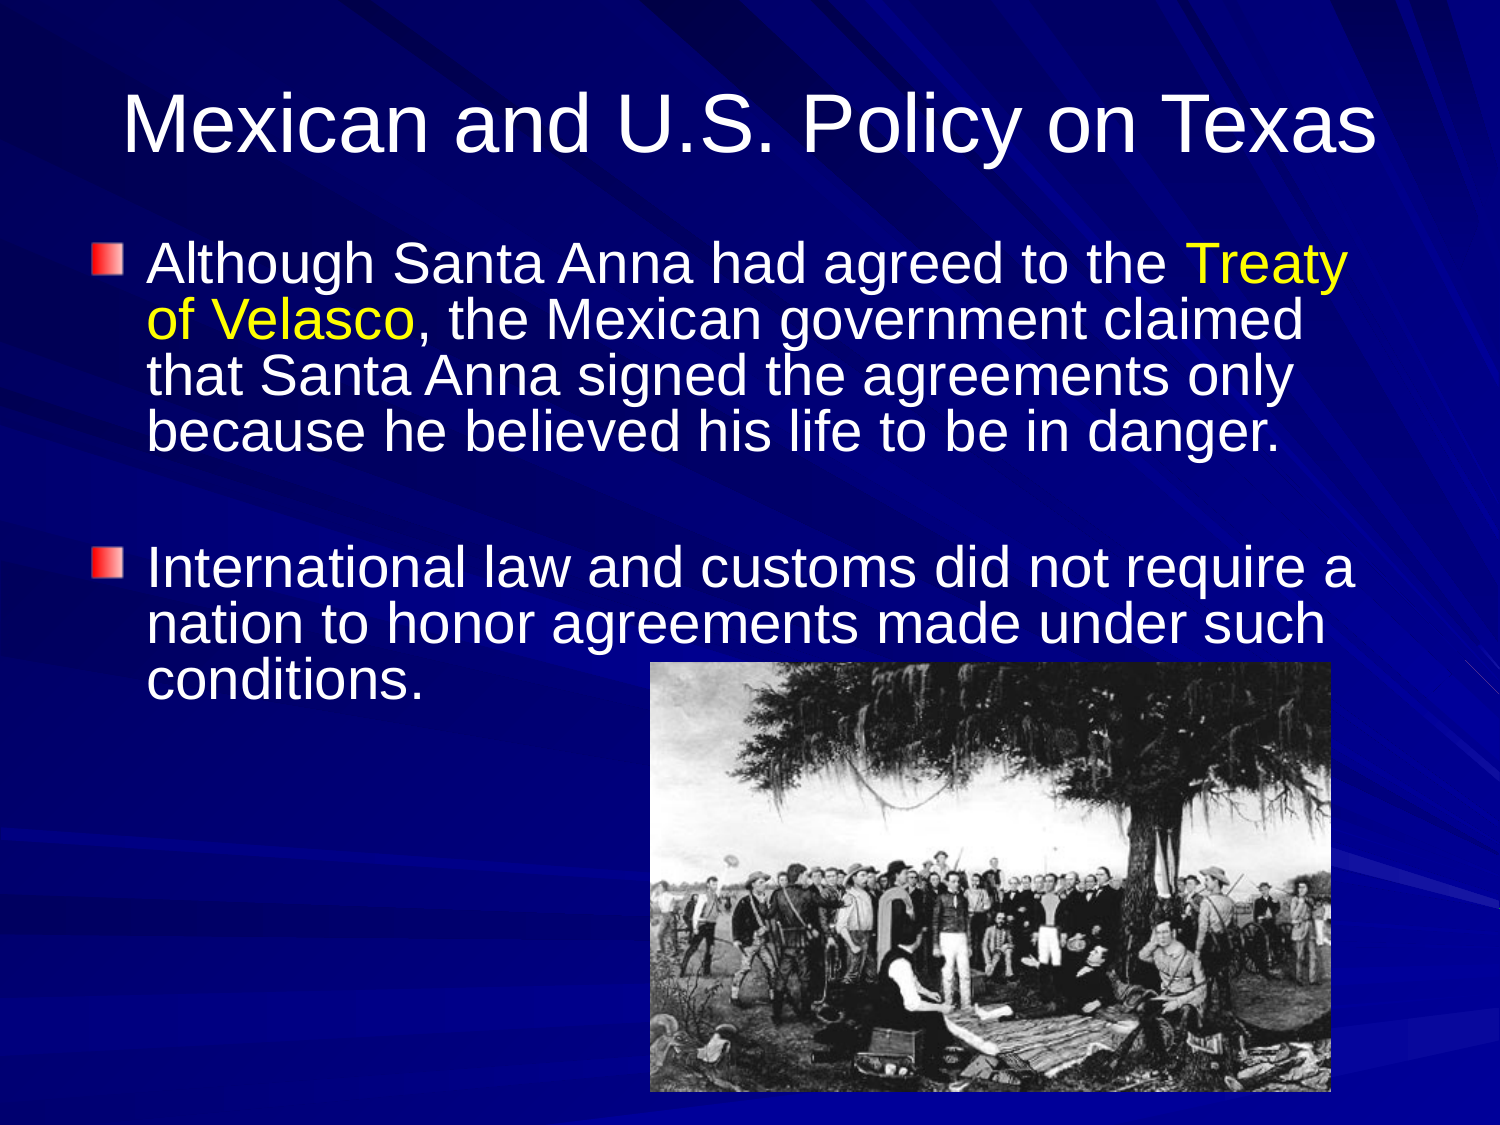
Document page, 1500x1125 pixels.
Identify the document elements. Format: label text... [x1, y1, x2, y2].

list Although Santa Anna had agreed to the Treaty of Velasco, the Mexican government claimed that Santa Anna signed the agreements only because he believed his life to be in danger. International law and customs did not require a nation to honor agreements made under such conditions. [74, 149, 1426, 894]
picture [90, 241, 127, 279]
picture [649, 662, 1332, 1092]
title Mexican and U.S. Policy on Texas [74, 24, 1426, 149]
picture [90, 545, 127, 582]
